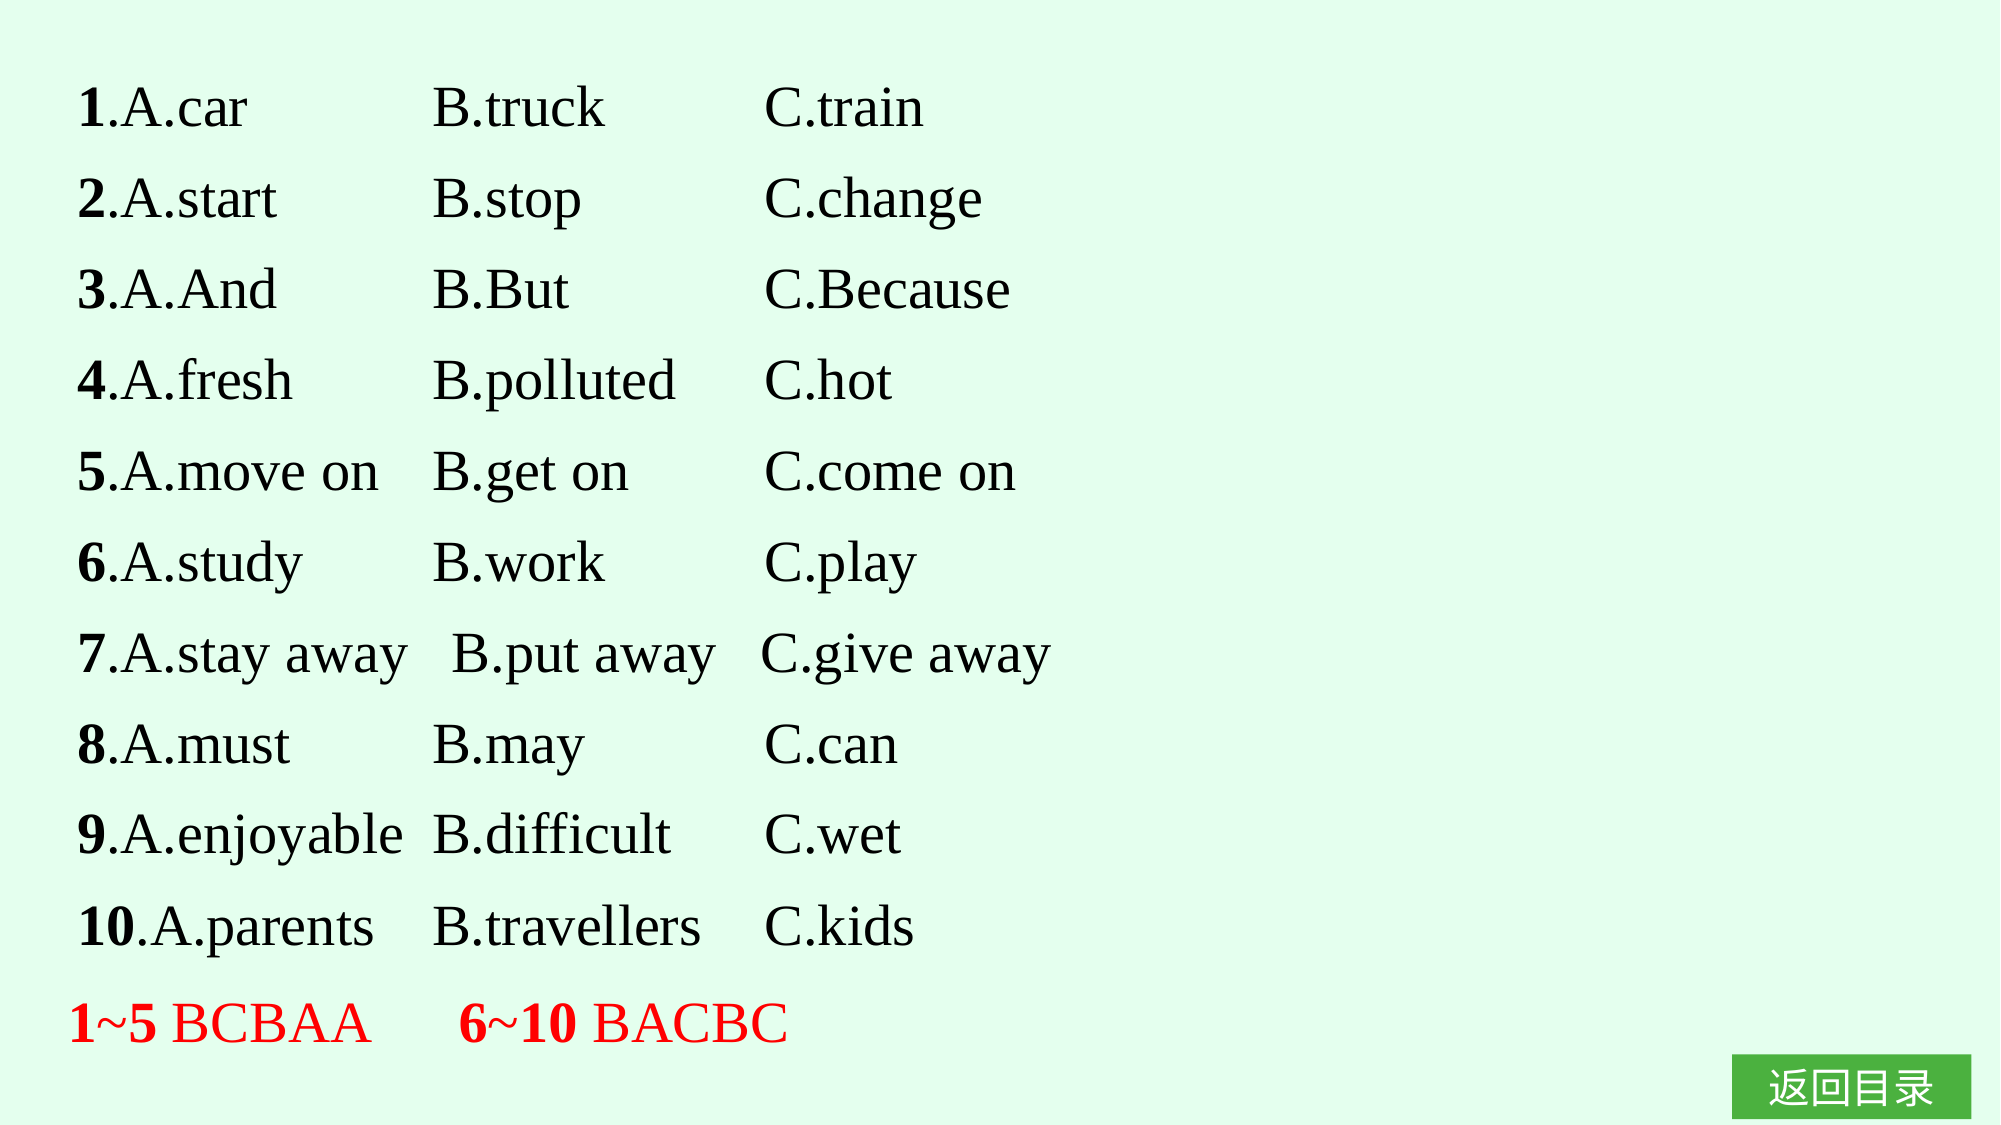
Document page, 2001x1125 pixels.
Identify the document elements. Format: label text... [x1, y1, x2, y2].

text_box 1.A.car B.truck C.train 2.A.start B.stop C.change 3.A.And B.But C.Because 4.A.fresh B.polluted C.hot 5.A.move on B.get on C.come on 6.A.study B.work C.play 7.A.stay away B.put away C.give away 8.A.must B.may C.can 9.A.enjoyable B.difficult C.wet 10.A.parents B.travellers C.kids [62, 39, 1938, 964]
text_box 1~5 BCBAA 6~10 BACBC [52, 956, 819, 1062]
